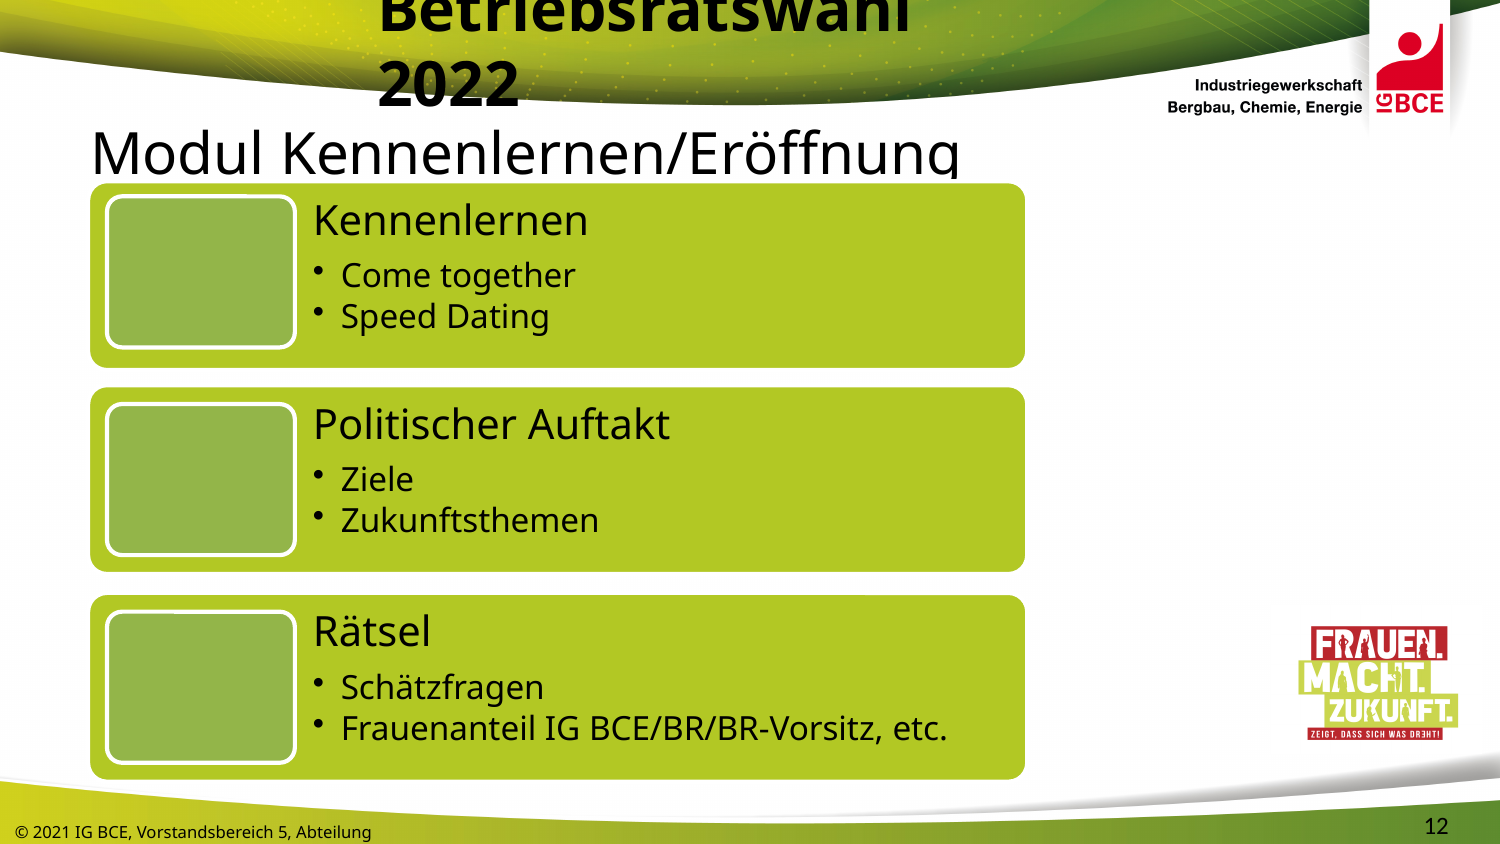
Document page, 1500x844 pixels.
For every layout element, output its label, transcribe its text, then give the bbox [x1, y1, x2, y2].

list Modul Kennenlernen/Eröffnung [75, 109, 1425, 667]
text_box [87, 177, 1028, 782]
picture [0, 0, 1500, 844]
slide_number 12 [1114, 801, 1465, 844]
title Betriebsratswahl 2022 [362, 1, 1033, 86]
